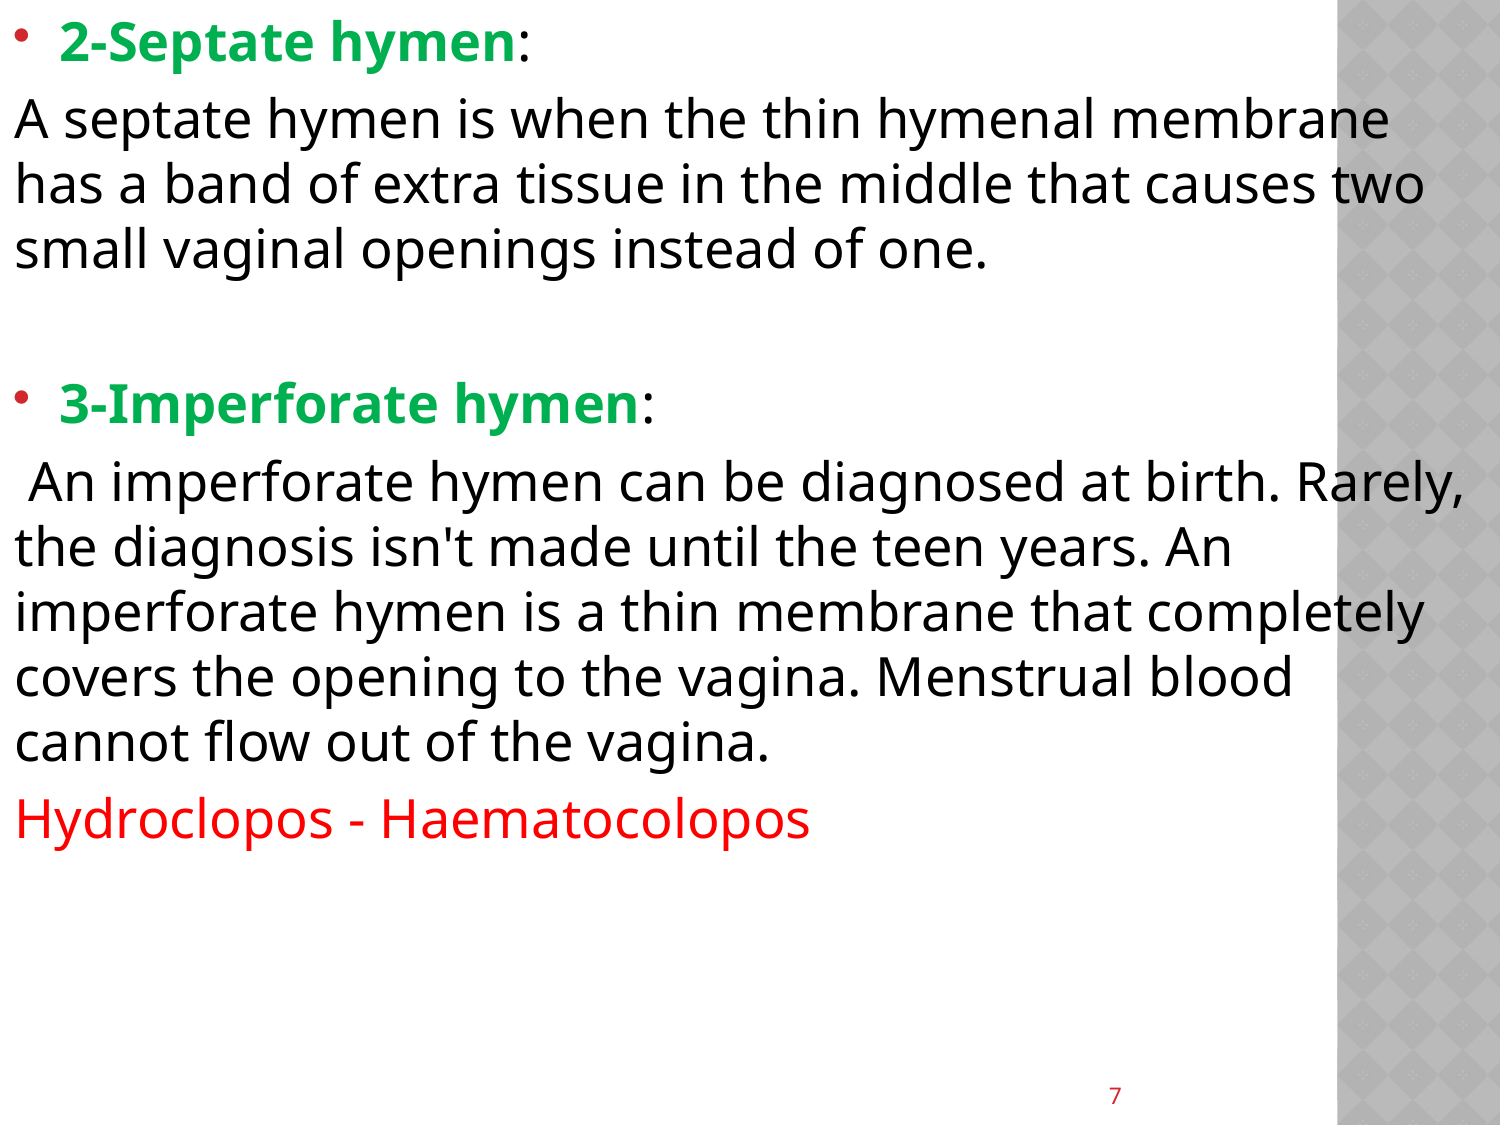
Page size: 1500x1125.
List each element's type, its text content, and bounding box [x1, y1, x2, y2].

slide_number 7 [1025, 1075, 1122, 1113]
list 2-Septate hymen: A septate hymen is when the thin hymenal membrane has a band of extra tissue in the middle that causes two small vaginal openings instead of one. 3-Imperforate hymen: An imperforate hymen can be diagnosed at birth. Rarely, the diagnosis isn't made until the teen years. An imperforate hymen is a thin membrane that completely covers the opening to the vagina. Menstrual blood cannot flow out of the vagina. Hydroclopos - Haematocolopos [0, 0, 1500, 1125]
